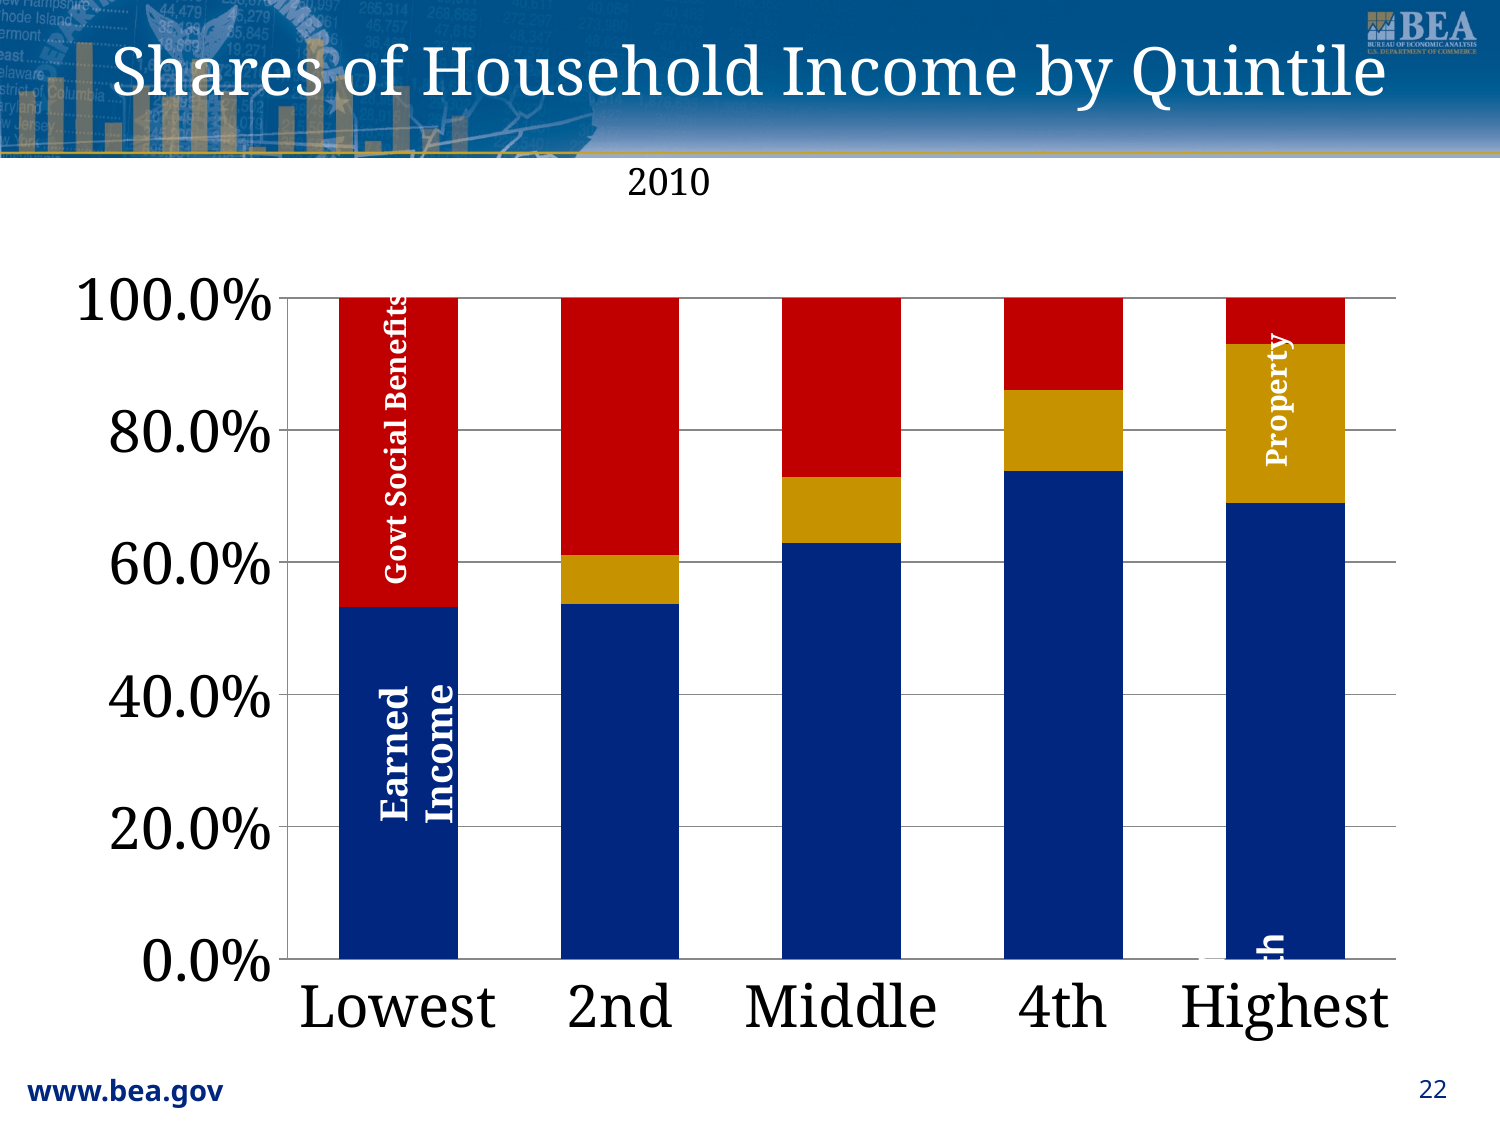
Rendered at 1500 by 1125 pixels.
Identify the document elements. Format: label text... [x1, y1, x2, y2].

title Shares of Household Income by Quintile [0, 0, 1500, 138]
text_box 2010 [606, 151, 732, 211]
chart [47, 241, 1424, 1062]
slide_number 22 [1400, 1062, 1463, 1116]
picture [0, 138, 1500, 158]
